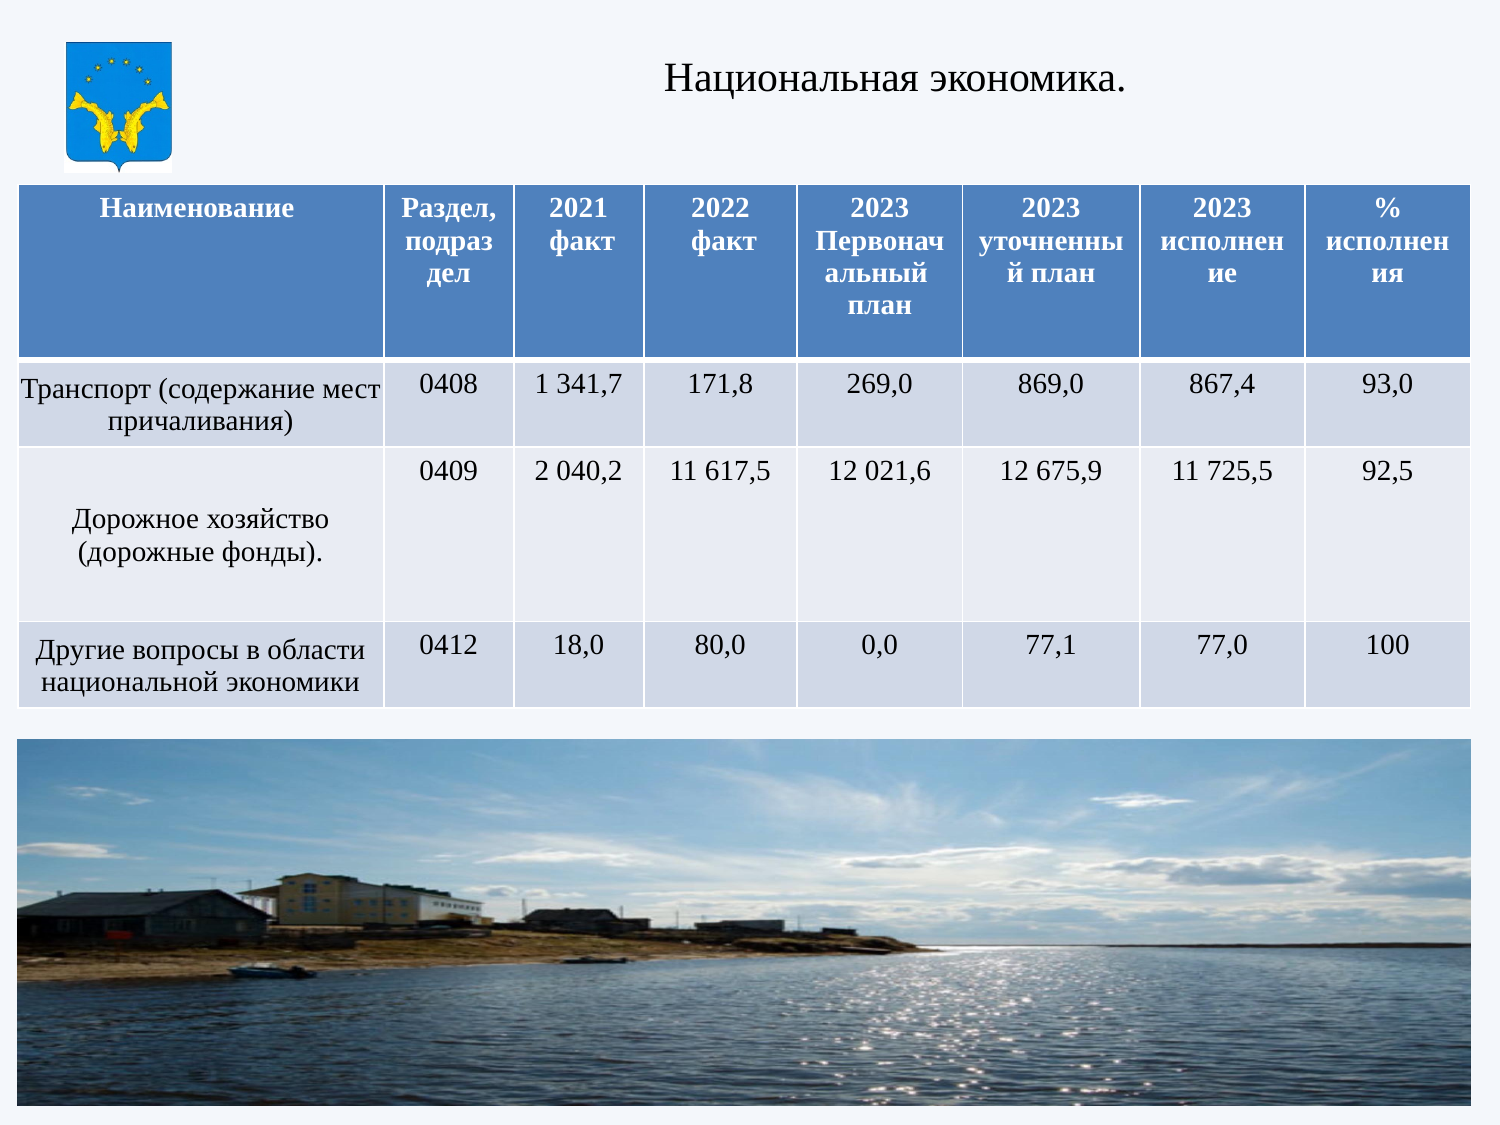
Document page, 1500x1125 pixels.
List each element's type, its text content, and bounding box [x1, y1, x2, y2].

table_cell 2 040,2 [515, 448, 643, 621]
table_cell Транспорт (содержание мест причаливания) [19, 363, 383, 446]
picture [17, 739, 1471, 1107]
table_cell 93,0 [1306, 363, 1470, 446]
table_cell 867,4 [1141, 363, 1304, 446]
table_cell 18,0 [515, 622, 643, 707]
picture [64, 42, 172, 173]
table_cell 1 341,7 [515, 363, 643, 446]
table_cell 77,1 [963, 622, 1139, 707]
table_cell 80,0 [645, 622, 796, 707]
table_cell 12 021,6 [798, 448, 962, 621]
table_cell Другие вопросы в области национальной экономики [19, 622, 383, 707]
table_cell 0408 [385, 363, 513, 446]
table_header 2021 факт [515, 185, 643, 357]
table_header 2023 уточненный план [963, 185, 1139, 357]
table_cell Дорожное хозяйство (дорожные фонды). [19, 448, 383, 621]
table_cell 0409 [385, 448, 513, 621]
table_cell 100 [1306, 622, 1470, 707]
table_cell 0,0 [798, 622, 962, 707]
table_header % исполнения [1306, 185, 1470, 357]
table_cell 92,5 [1306, 448, 1470, 621]
table_cell 269,0 [798, 363, 962, 446]
table_header Наименование [19, 185, 383, 357]
text_box Национальная экономика. [301, 42, 1500, 108]
table_cell 869,0 [963, 363, 1139, 446]
table_header 2022 факт [645, 185, 796, 357]
table_header Раздел, подраздел [385, 185, 513, 357]
table_cell 11 617,5 [645, 448, 796, 621]
table_header 2023 Первоначальный план [798, 185, 962, 357]
table_cell 0412 [385, 622, 513, 707]
table_cell 12 675,9 [963, 448, 1139, 621]
table_cell 171,8 [645, 363, 796, 446]
table_header 2023 исполнение [1141, 185, 1304, 357]
table_cell 77,0 [1141, 622, 1304, 707]
table_cell 11 725,5 [1141, 448, 1304, 621]
